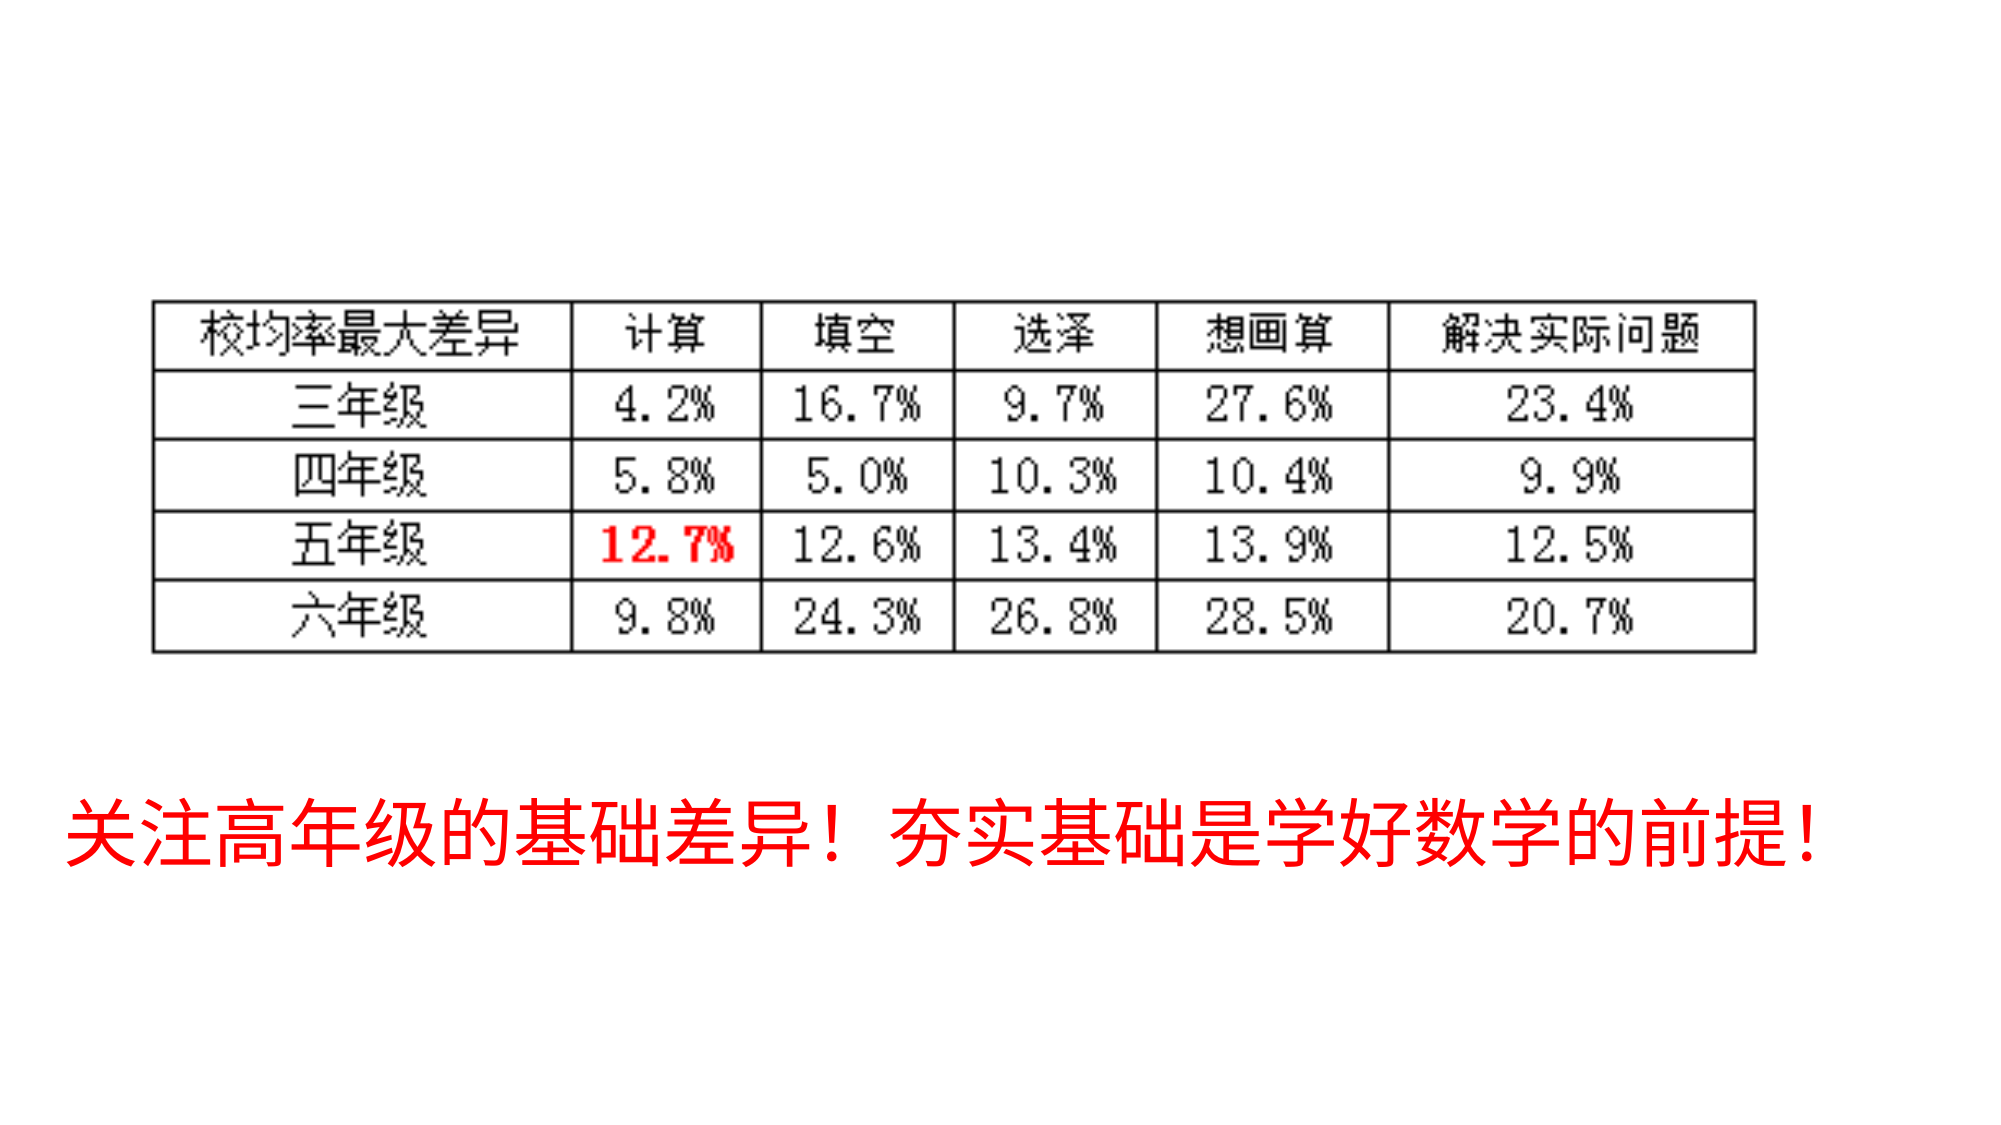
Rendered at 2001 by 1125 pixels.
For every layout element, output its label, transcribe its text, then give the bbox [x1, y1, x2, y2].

text_box 关注高年级的基础差异！夯实基础是学好数学的前提！ [48, 779, 1879, 884]
picture [117, 262, 1810, 694]
